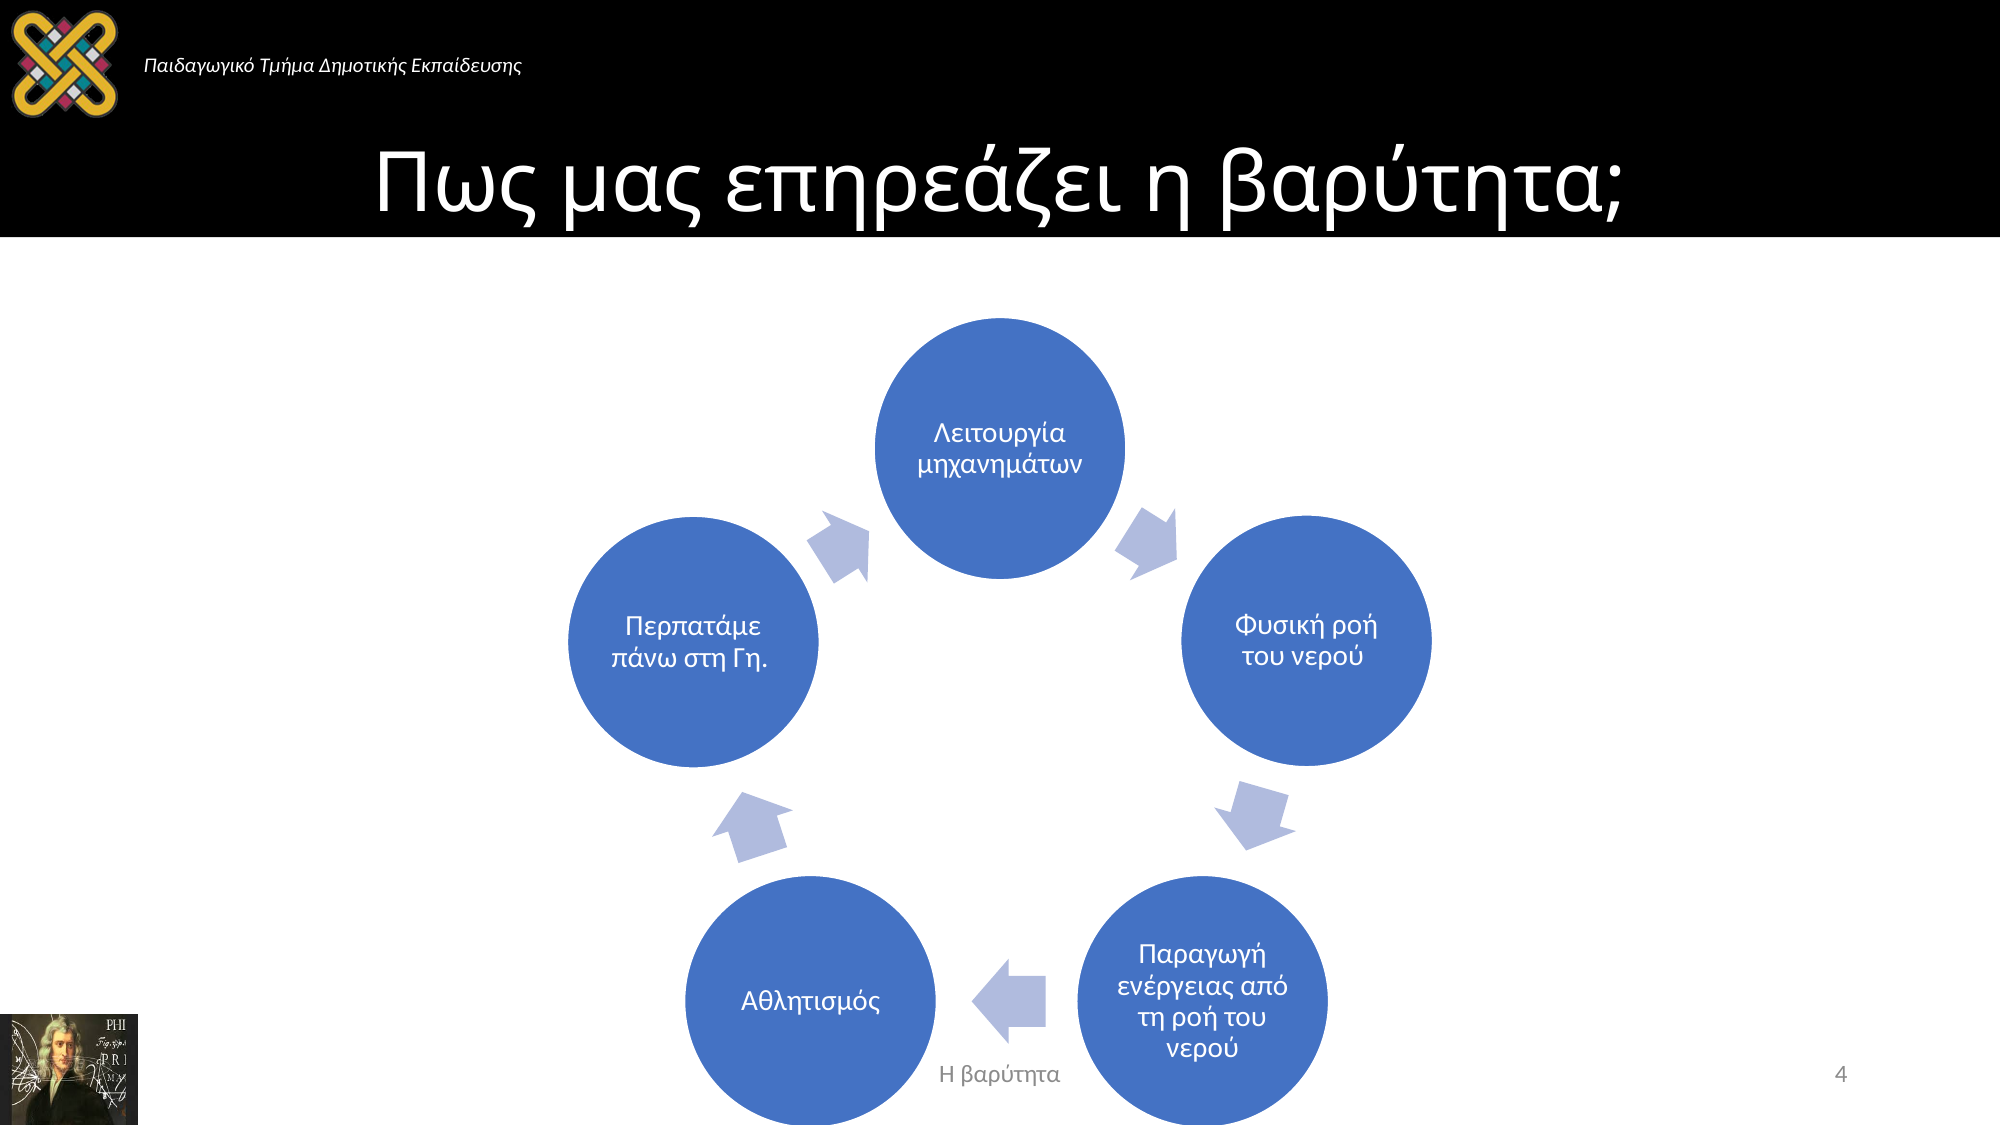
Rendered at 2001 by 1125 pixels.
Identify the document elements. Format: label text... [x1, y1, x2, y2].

title Πως μας επηρεάζει η βαρύτητα; [0, 0, 2000, 238]
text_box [0, 0, 581, 130]
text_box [0, 289, 2000, 1125]
